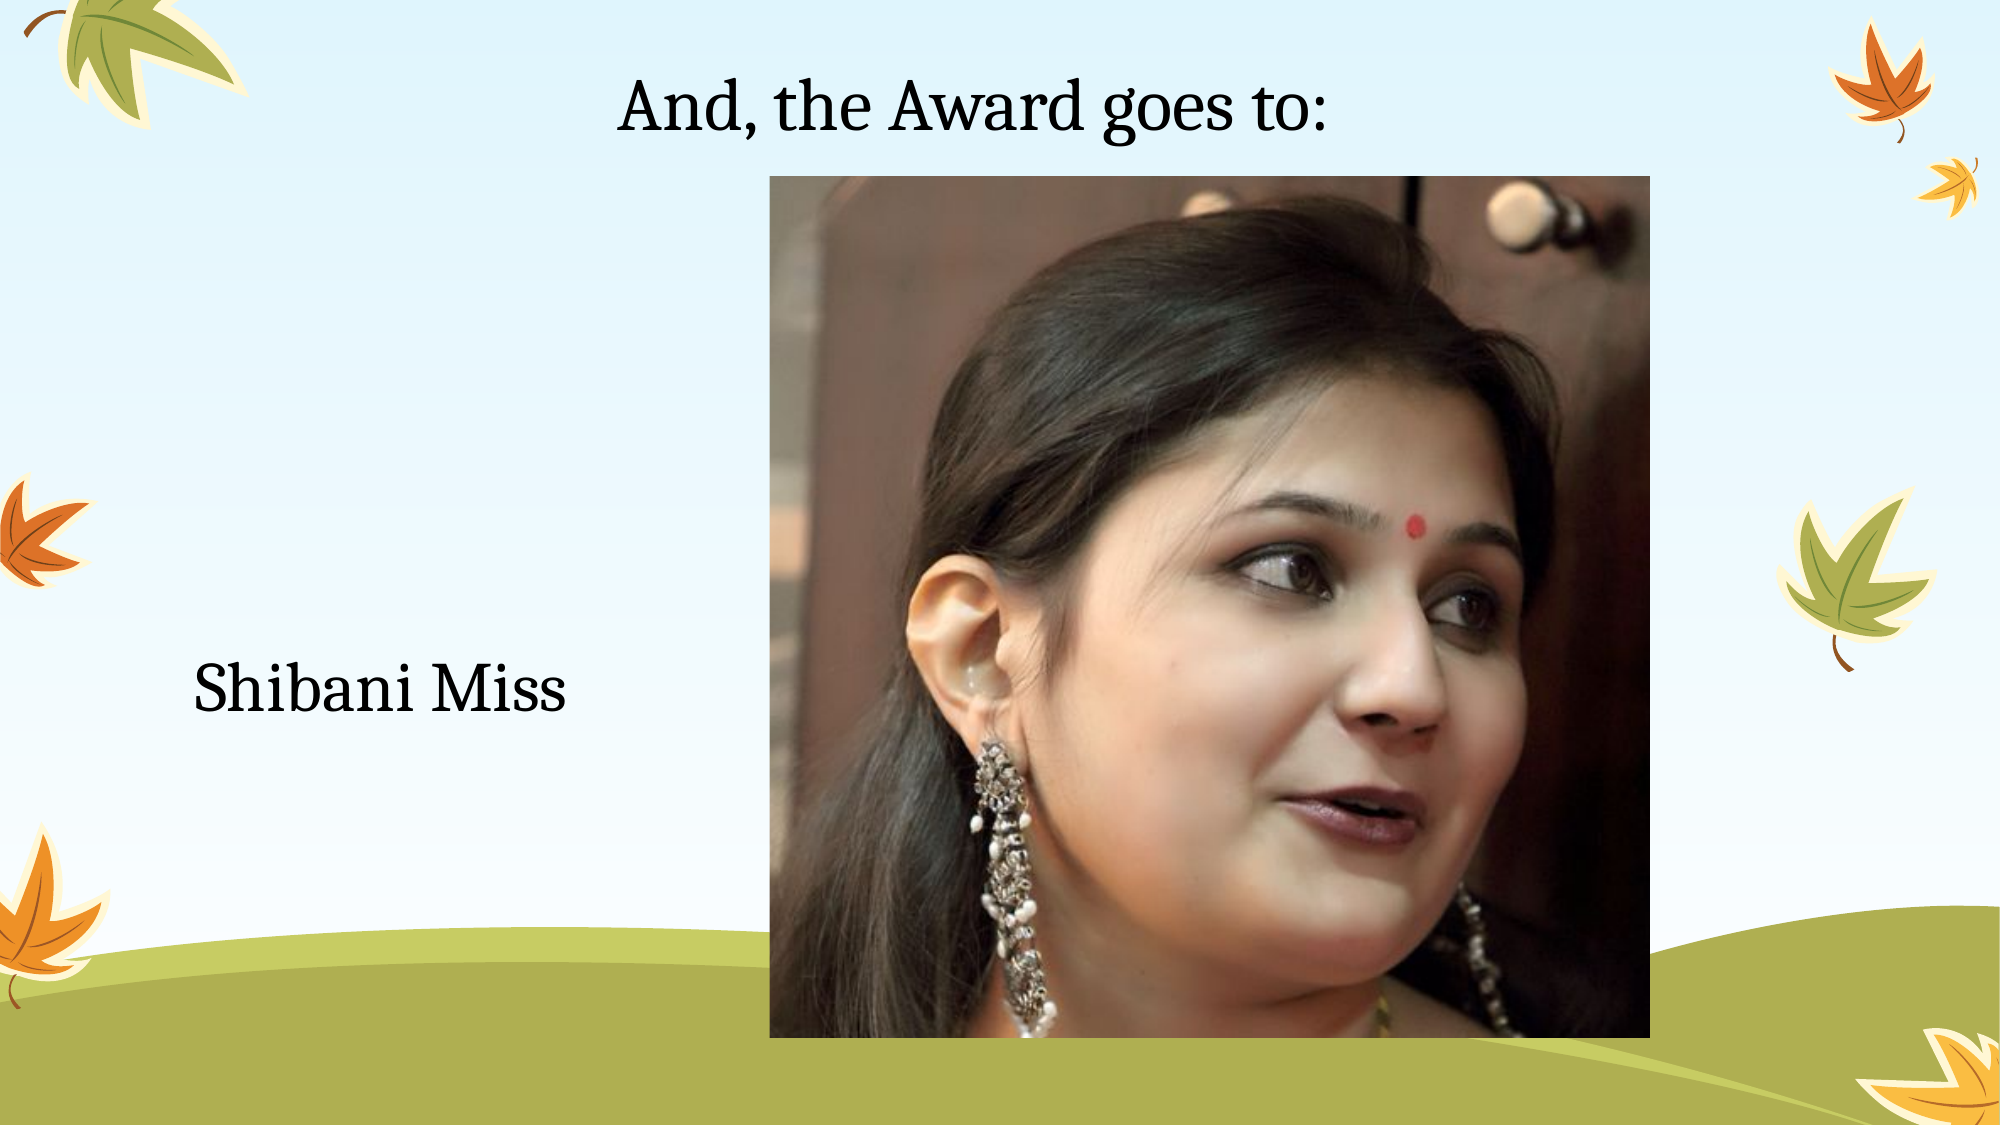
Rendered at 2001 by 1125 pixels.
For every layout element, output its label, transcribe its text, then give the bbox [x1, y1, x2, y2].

picture [769, 176, 1650, 1038]
title Shibani Miss [180, 359, 690, 735]
